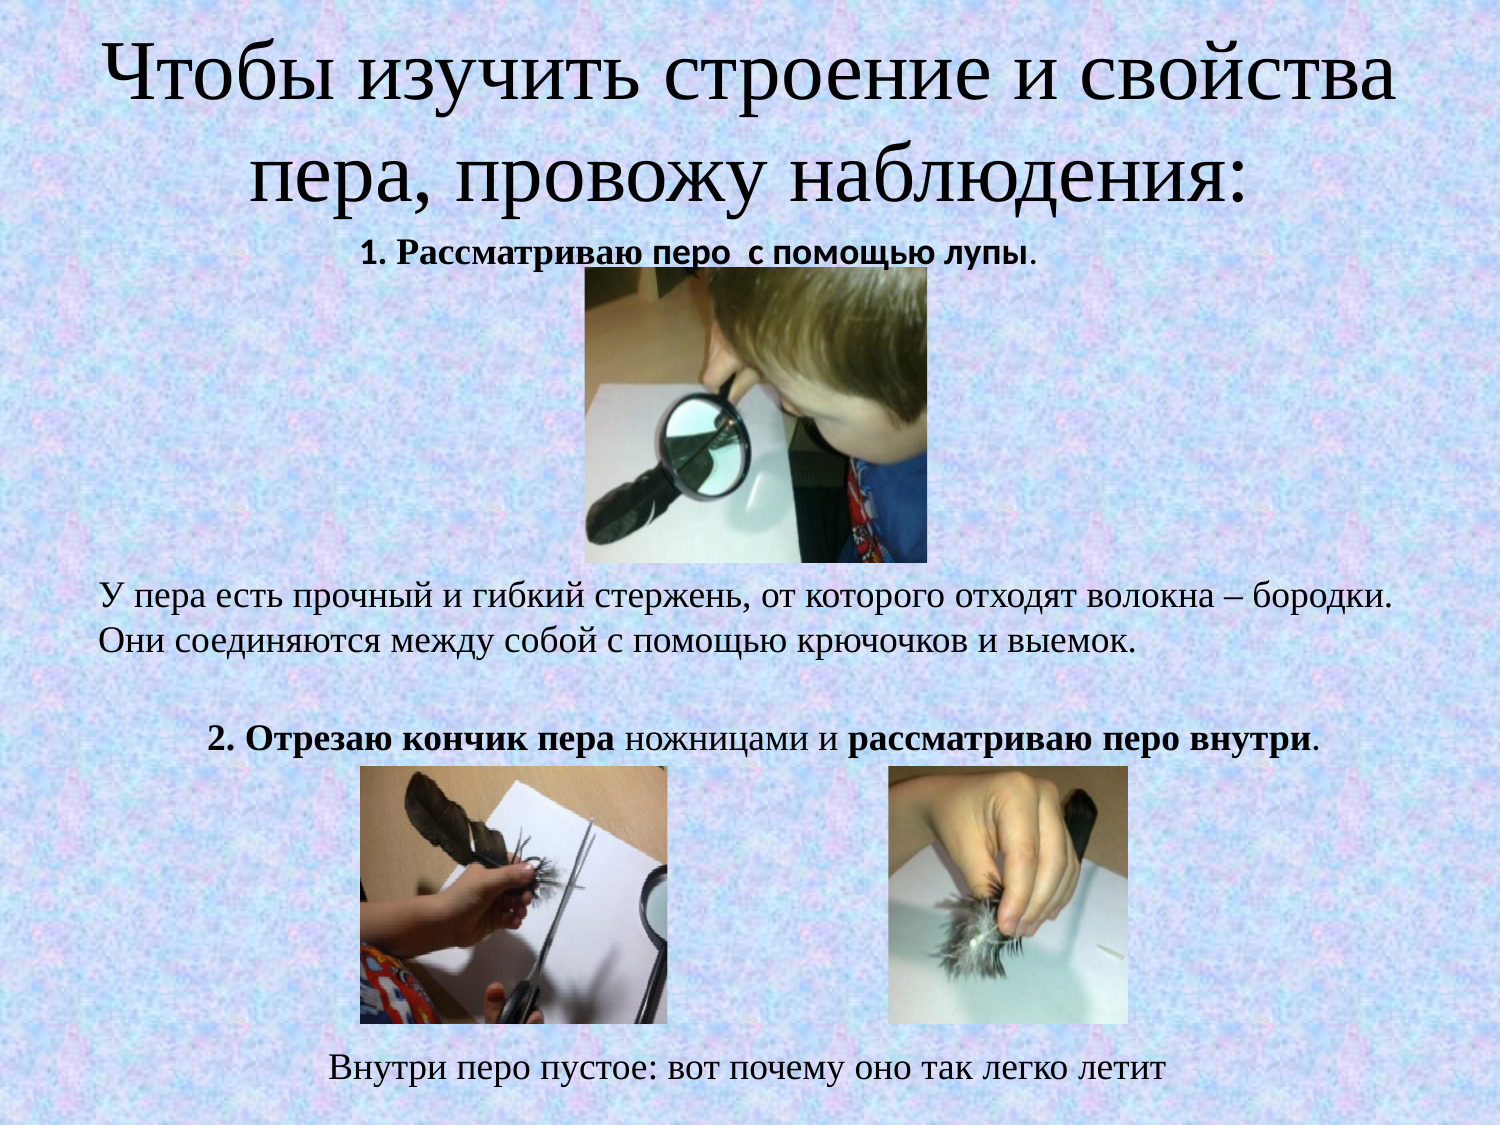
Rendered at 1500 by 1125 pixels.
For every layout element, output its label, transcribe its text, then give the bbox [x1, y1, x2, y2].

picture [0, 0, 1500, 1125]
text_box 2. Отрезаю кончик пера ножницами и рассматриваю перо внутри. [100, 705, 1436, 766]
text_box У пера есть прочный и гибкий стержень, от которого отходят волокна – бородки. Они соединяются между собой с помощью крючочков и выемок. [83, 562, 1430, 668]
title Чтобы изучить строение и свойства пера, провожу наблюдения: [75, 0, 1425, 233]
text_box 1. Рассматриваю перо с помощью лупы. [112, 219, 1294, 280]
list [584, 266, 928, 563]
text_box Внутри перо пустое: вот почему оно так легко летит [168, 1034, 1327, 1095]
